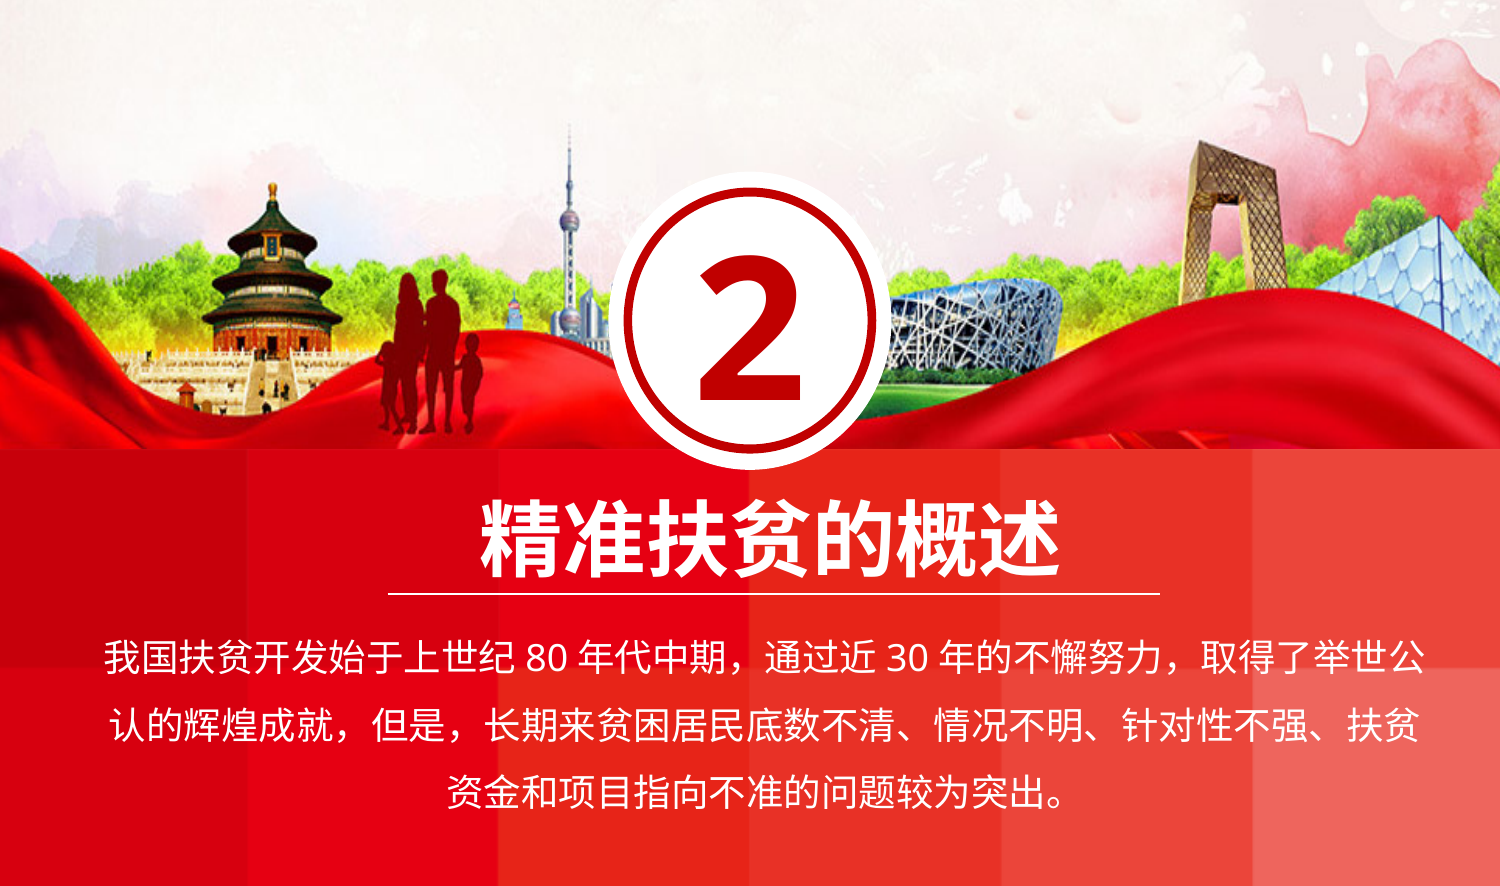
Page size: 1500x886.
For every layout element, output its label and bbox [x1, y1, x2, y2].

text_box [608, 171, 892, 471]
picture [0, 0, 1500, 886]
